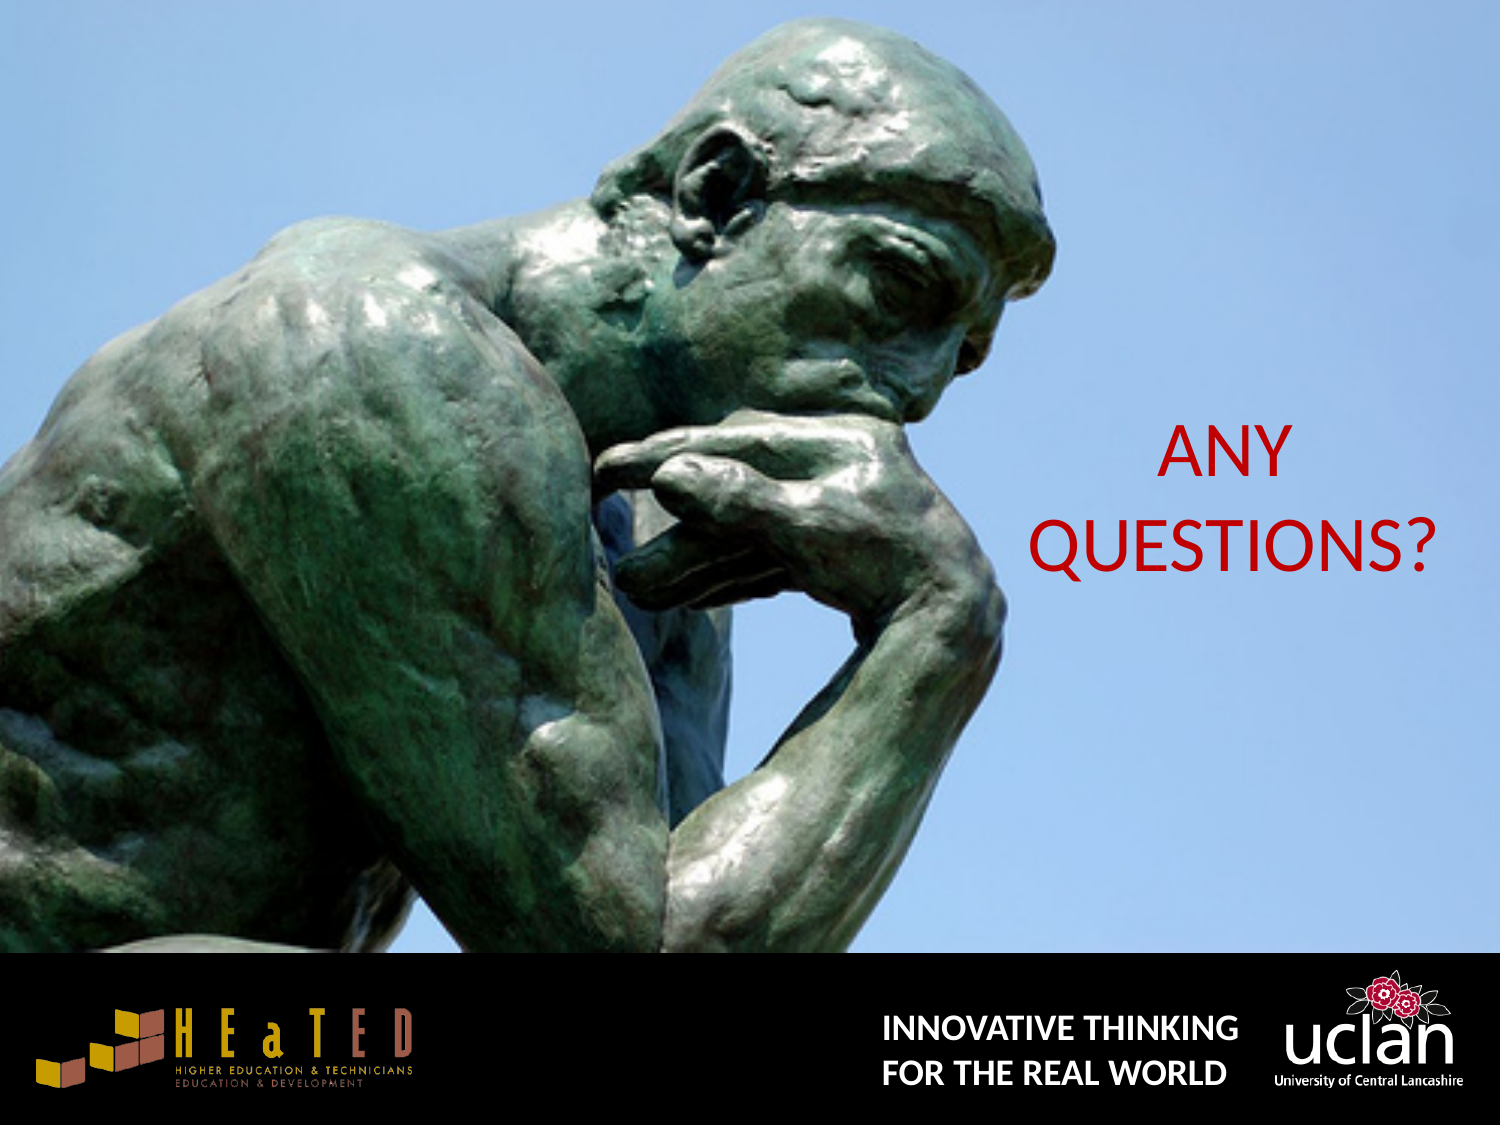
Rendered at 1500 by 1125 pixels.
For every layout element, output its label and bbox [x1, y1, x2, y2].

picture [0, 0, 1500, 953]
picture [1275, 969, 1463, 1088]
picture [36, 1008, 412, 1088]
